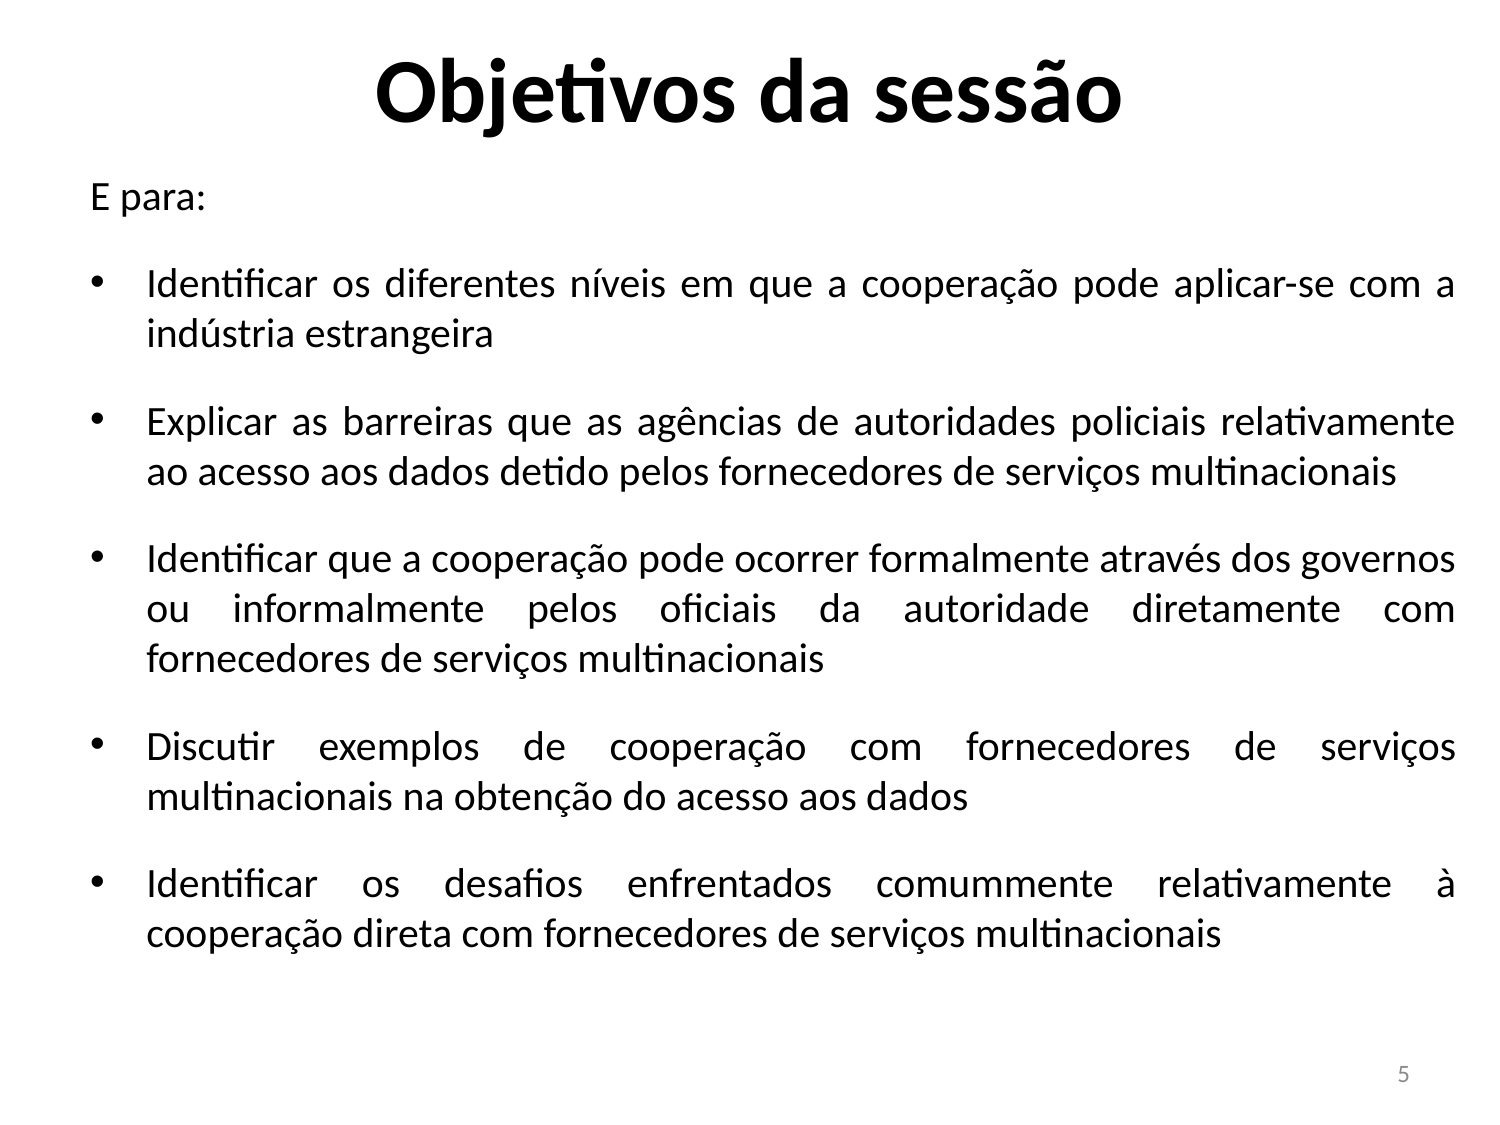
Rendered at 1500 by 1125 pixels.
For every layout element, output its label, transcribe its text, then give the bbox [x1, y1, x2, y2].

title Objetivos da sessão [75, 23, 1425, 151]
slide_number 5 [1074, 1042, 1425, 1103]
list E para: Identificar os diferentes níveis em que a cooperação pode aplicar-se com a indústria estrangeira Explicar as barreiras que as agências de autoridades policiais relativamente ao acesso aos dados detido pelos fornecedores de serviços multinacionais Identificar que a cooperação pode ocorrer formalmente através dos governos ou informalmente pelos oficiais da autoridade diretamente com fornecedores de serviços multinacionais Discutir exemplos de cooperação com fornecedores de serviços multinacionais na obtenção do acesso aos dados Identificar os desafios enfrentados comummente relativamente à cooperação direta com fornecedores de serviços multinacionais [75, 160, 1472, 1062]
